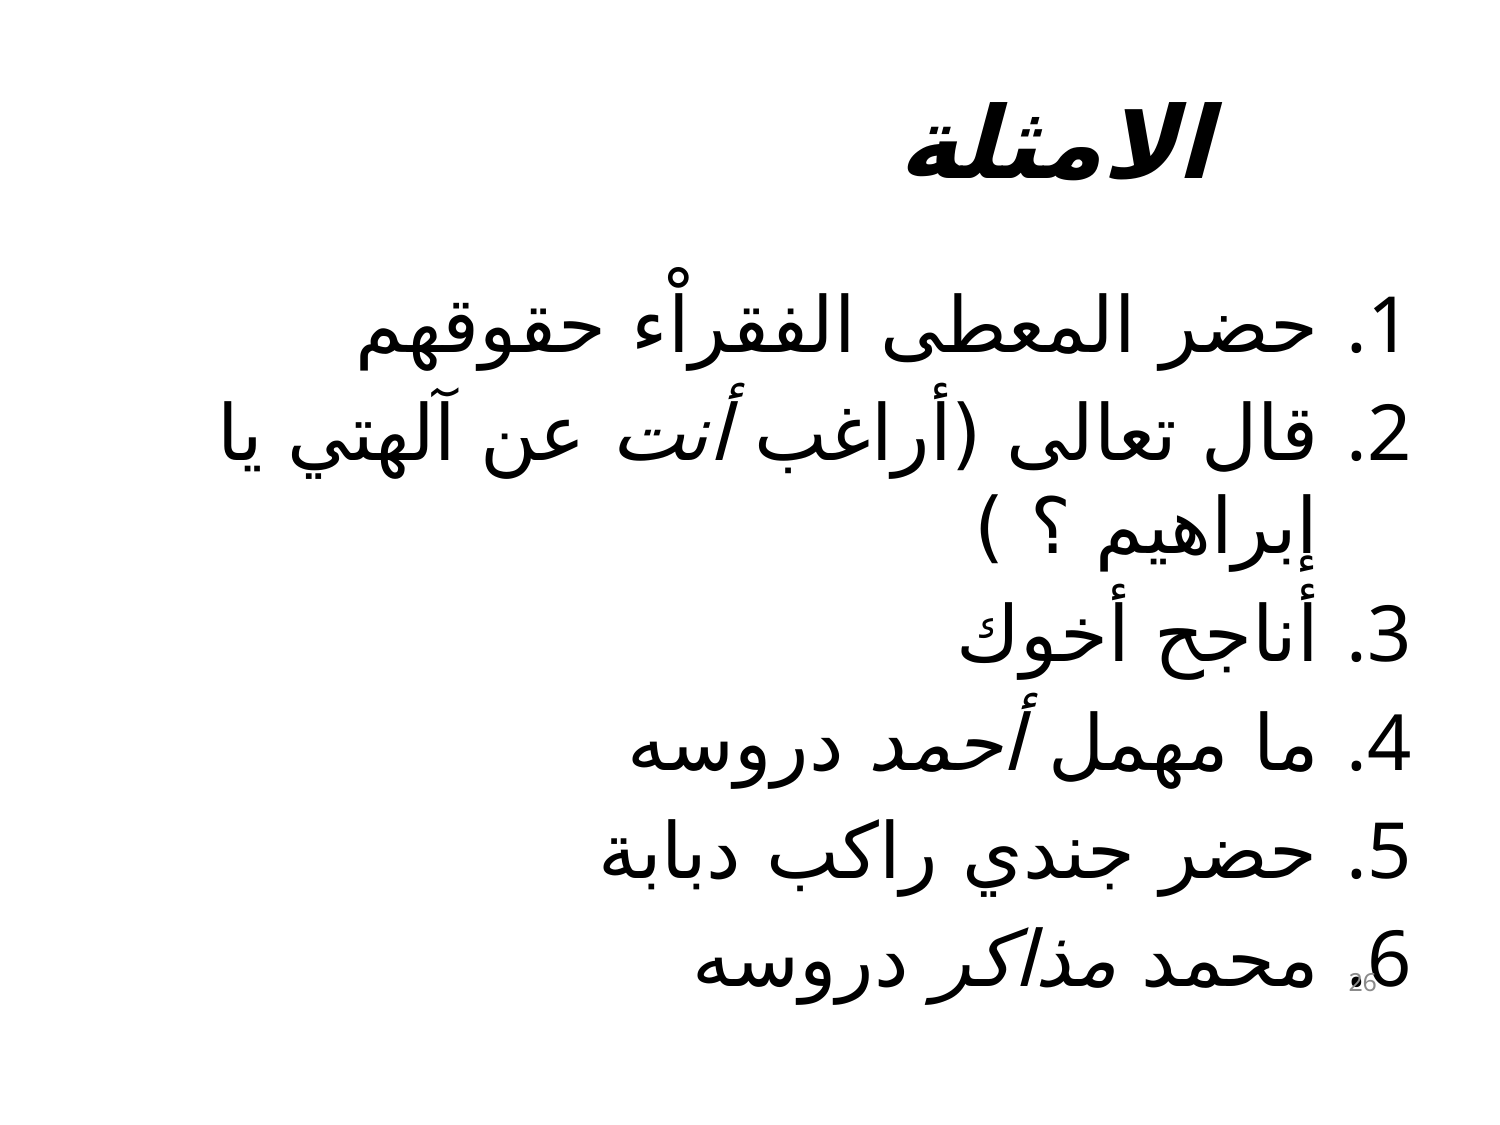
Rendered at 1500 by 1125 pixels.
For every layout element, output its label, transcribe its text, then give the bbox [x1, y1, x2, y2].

title الامثلة [75, 45, 1425, 233]
slide_number 26 [1333, 940, 1434, 1027]
list حضر المعطى الفقراْء حقوقهم قال تعالى (أراغب أنت عن آلهتي يا إبراهيم ؟ ) أناجح أخوك ما مهمل أحمد دروسه حضر جندي راكب دبابة محمد مذاكر دروسه [76, 267, 1427, 1011]
